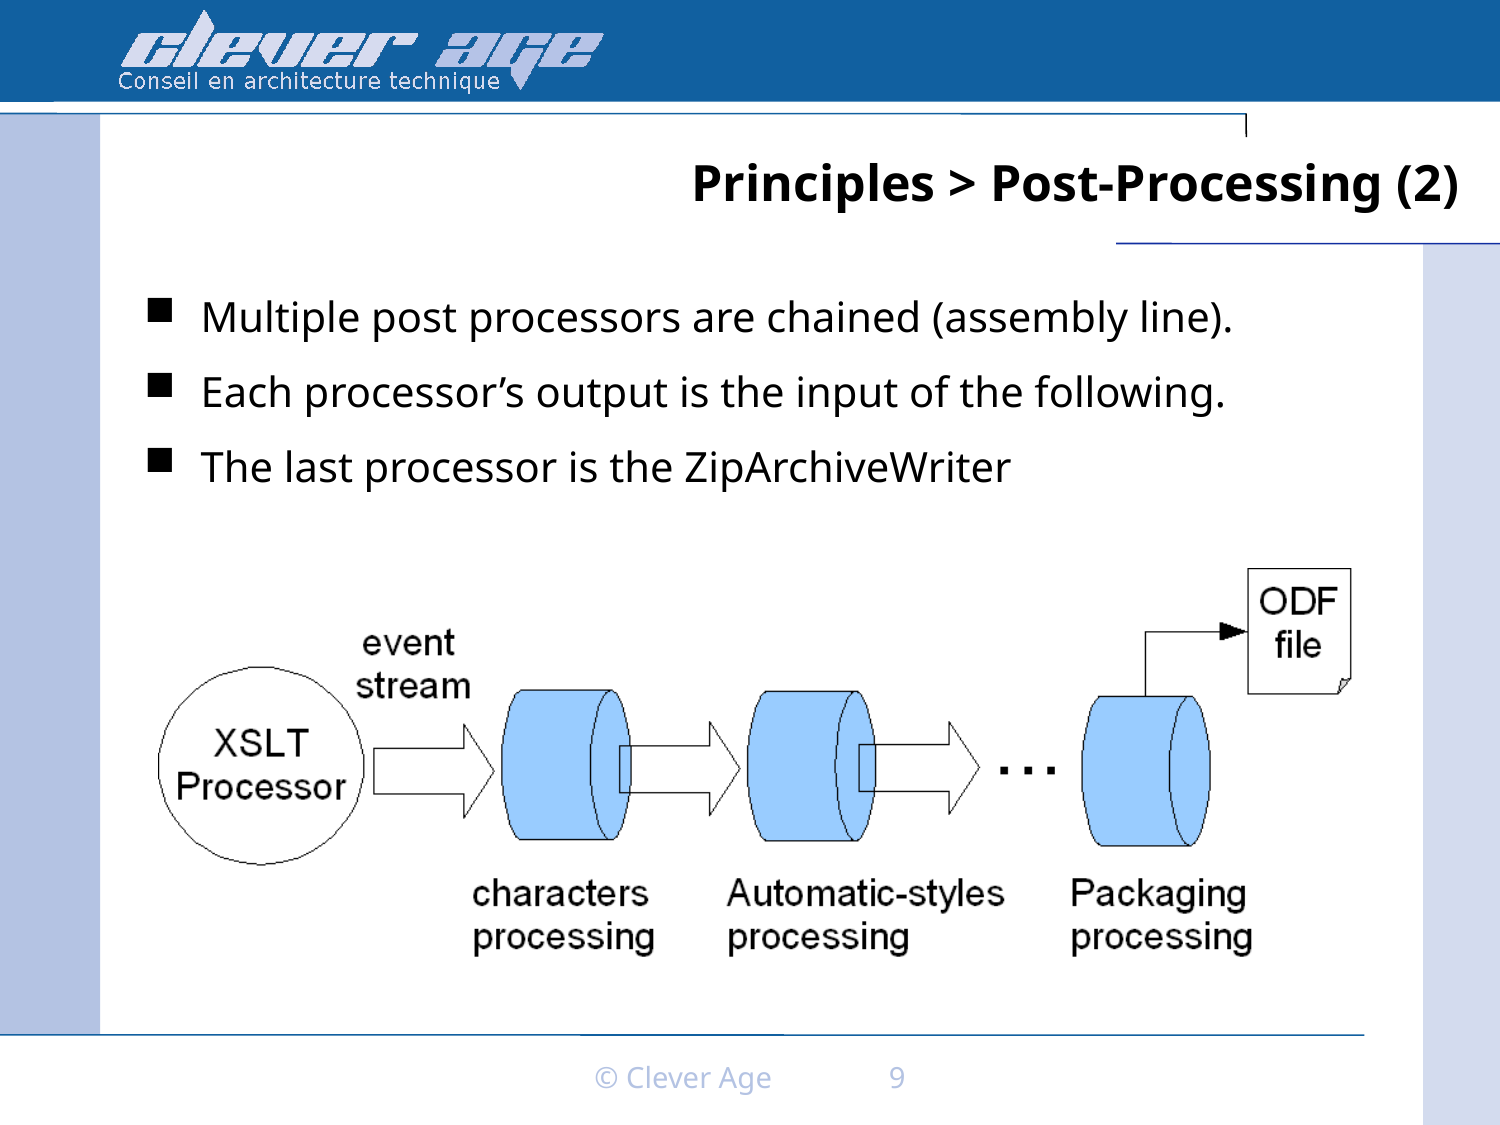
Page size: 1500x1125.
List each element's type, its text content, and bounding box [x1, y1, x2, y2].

title Principles > Post-Processing (2) [424, 124, 1463, 238]
list Multiple post processors are chained (assembly line). Each processor’s output is the input of the following. The last processor is the ZipArchiveWriter [144, 290, 1423, 579]
picture [96, 0, 620, 110]
picture [158, 568, 1354, 968]
